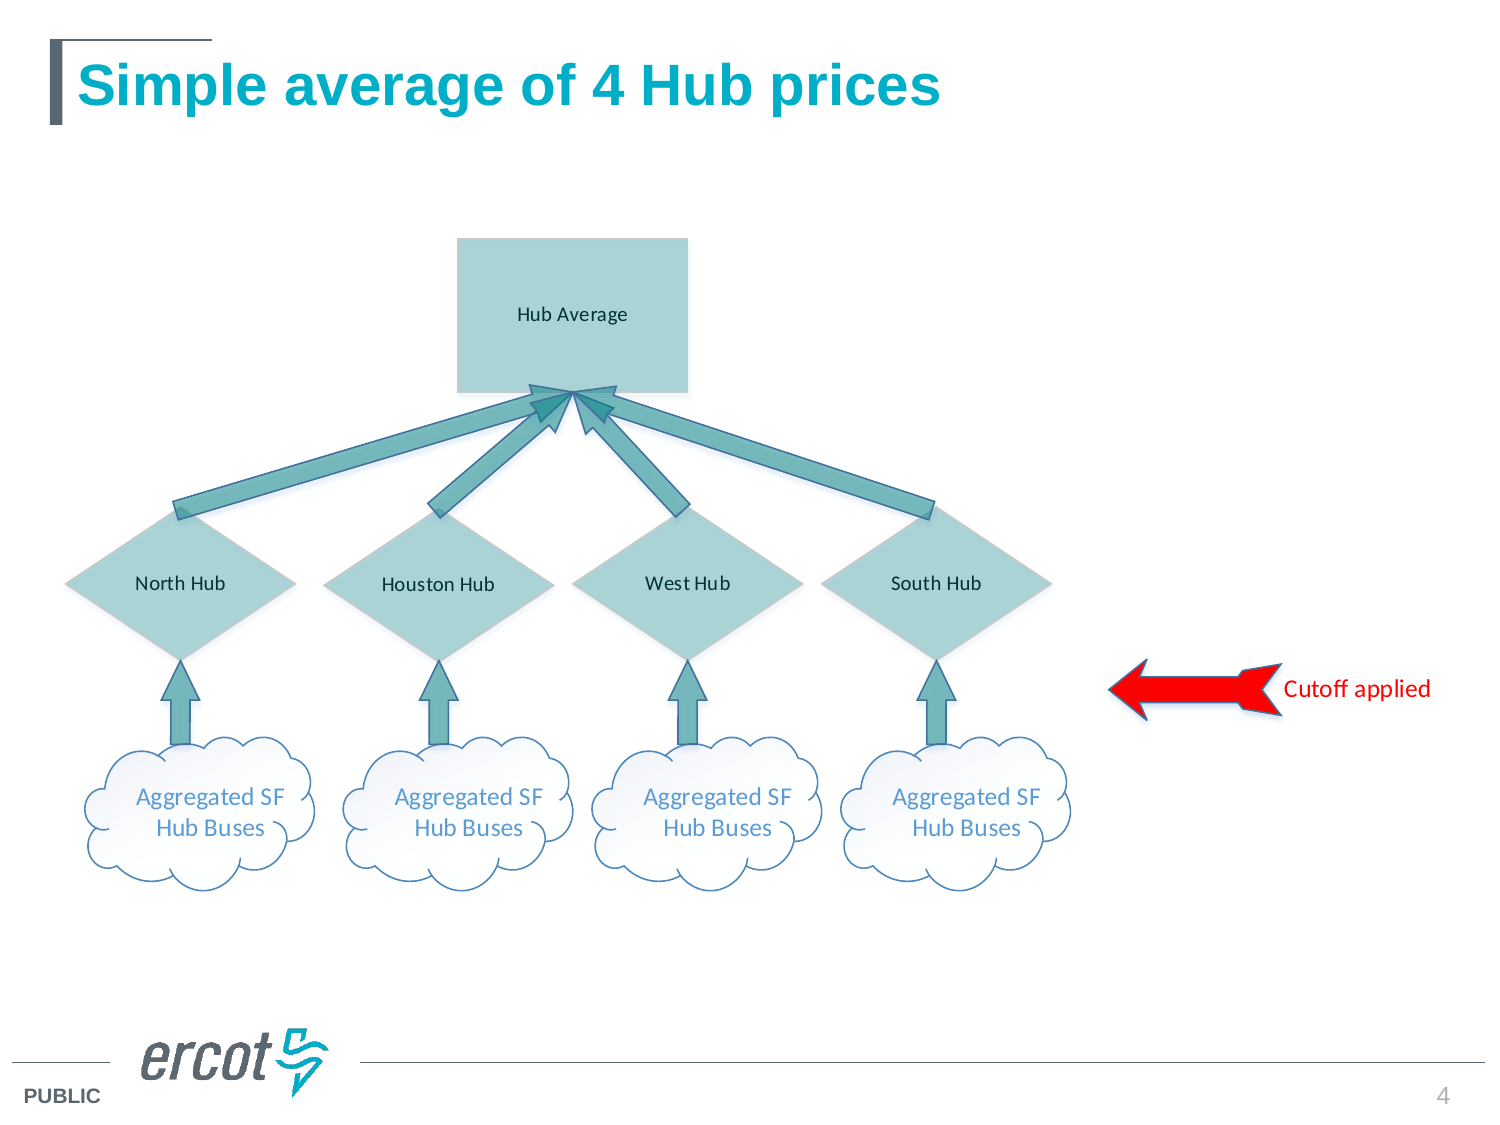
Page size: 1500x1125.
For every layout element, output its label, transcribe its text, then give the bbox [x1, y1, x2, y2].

picture [55, 233, 1445, 892]
picture [137, 1024, 332, 1100]
slide_number 4 [1400, 1076, 1488, 1113]
title Simple average of 4 Hub prices [62, 39, 1450, 125]
